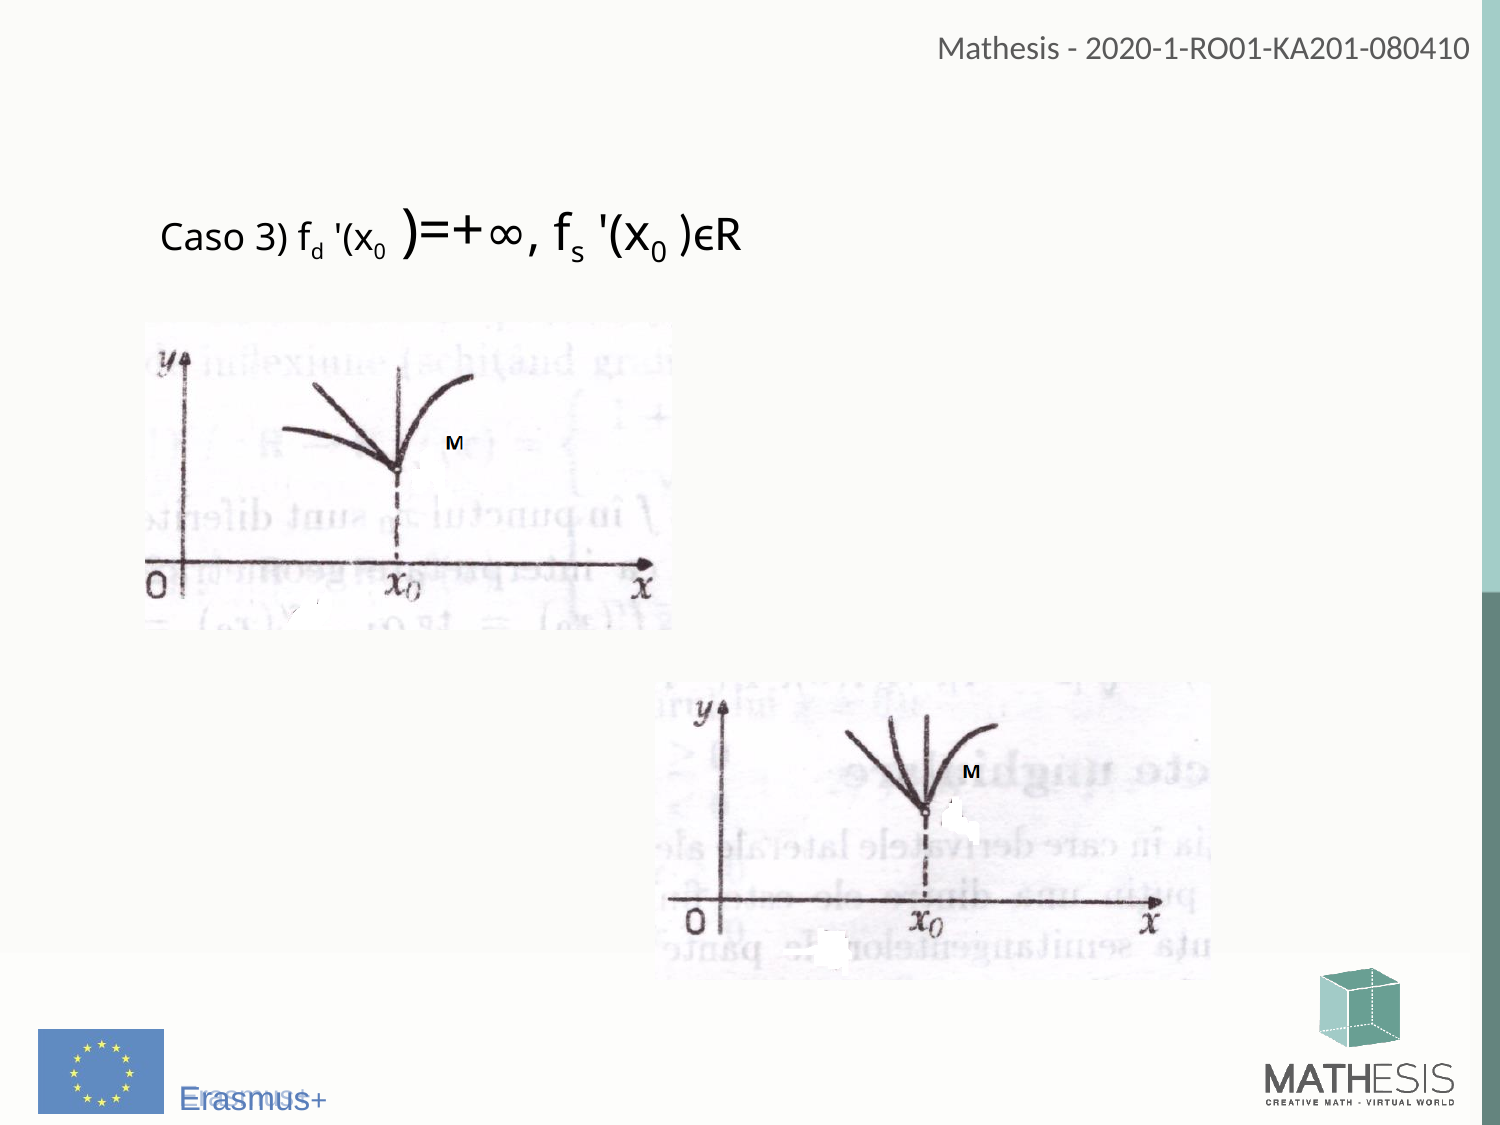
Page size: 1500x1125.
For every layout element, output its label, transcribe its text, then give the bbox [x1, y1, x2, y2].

text_box Caso 3) fd '(x0 )=+∞, fs '(x0 )ϵR [145, 184, 996, 277]
picture [144, 322, 672, 631]
picture [655, 681, 1211, 980]
